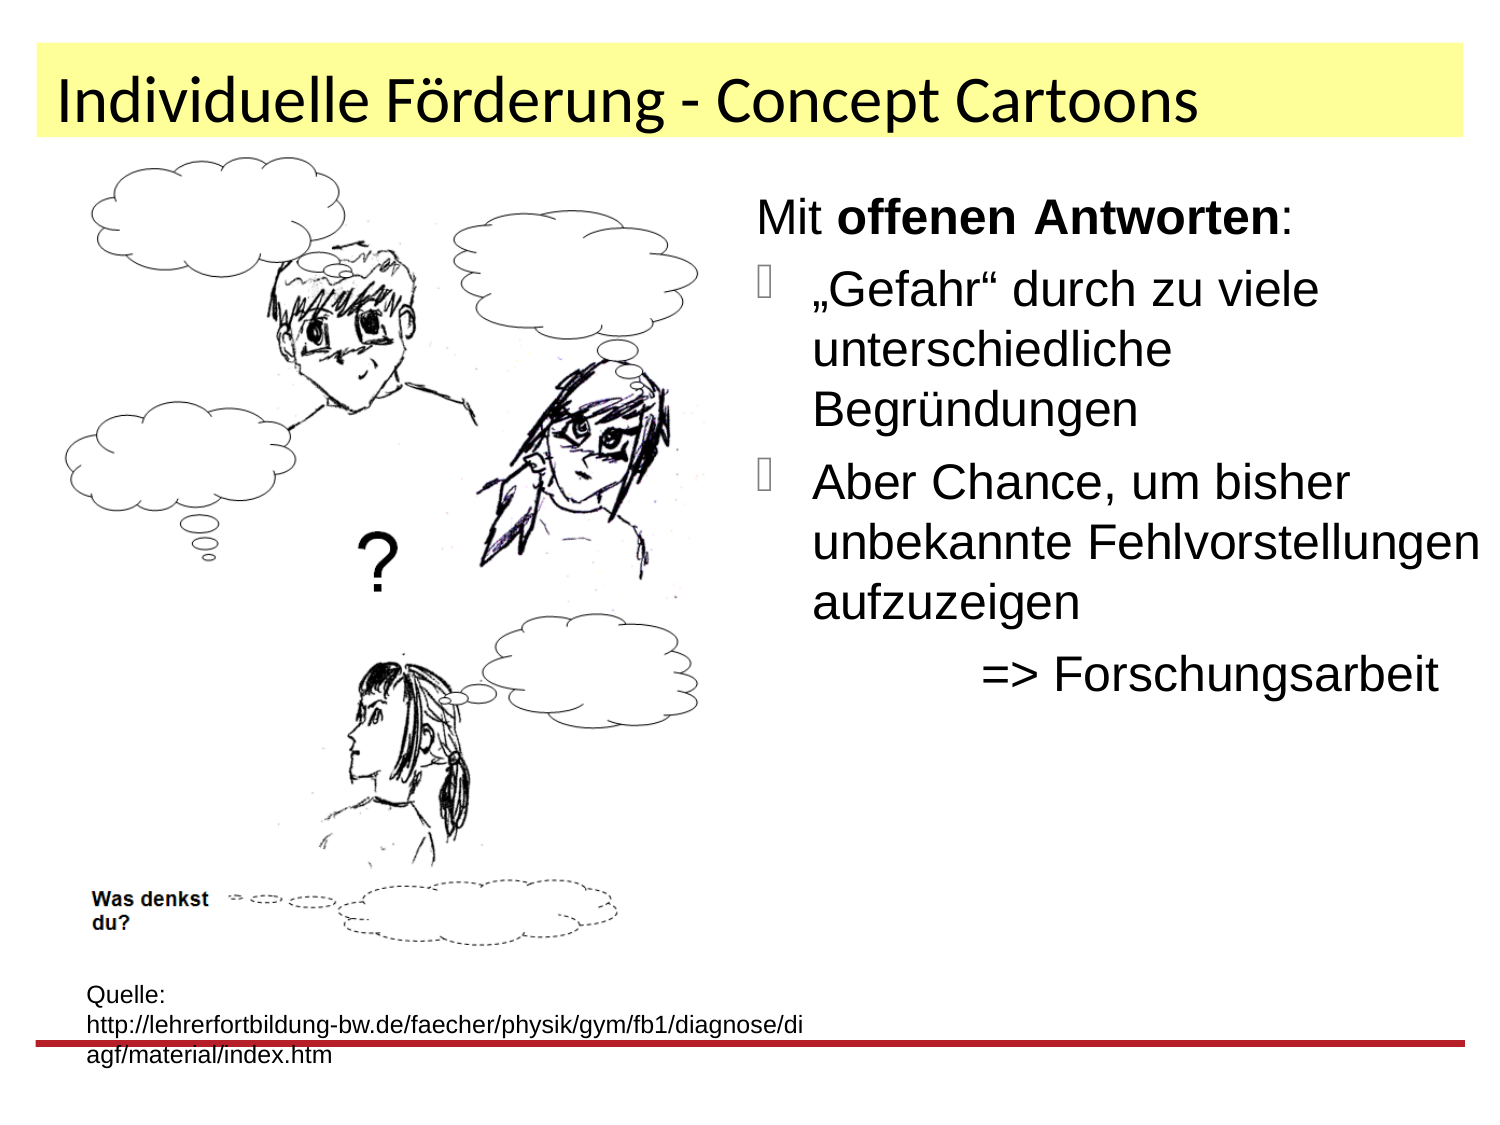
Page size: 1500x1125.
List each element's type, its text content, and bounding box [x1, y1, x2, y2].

picture [52, 150, 710, 959]
title Individuelle Förderung - Concept Cartoons [41, 42, 1459, 149]
text_box Quelle: http://lehrerfortbildung-bw.de/faecher/physik/gym/fb1/diagnose/diagf/material/index.htm [71, 971, 821, 1076]
text_box Mit offenen Antworten: „Gefahr“ durch zu viele unterschiedliche Begründungen Aber Chance, um bisher unbekannte Fehlvorstellungen aufzuzeigen => Forschungsarbeit [740, 169, 1500, 808]
